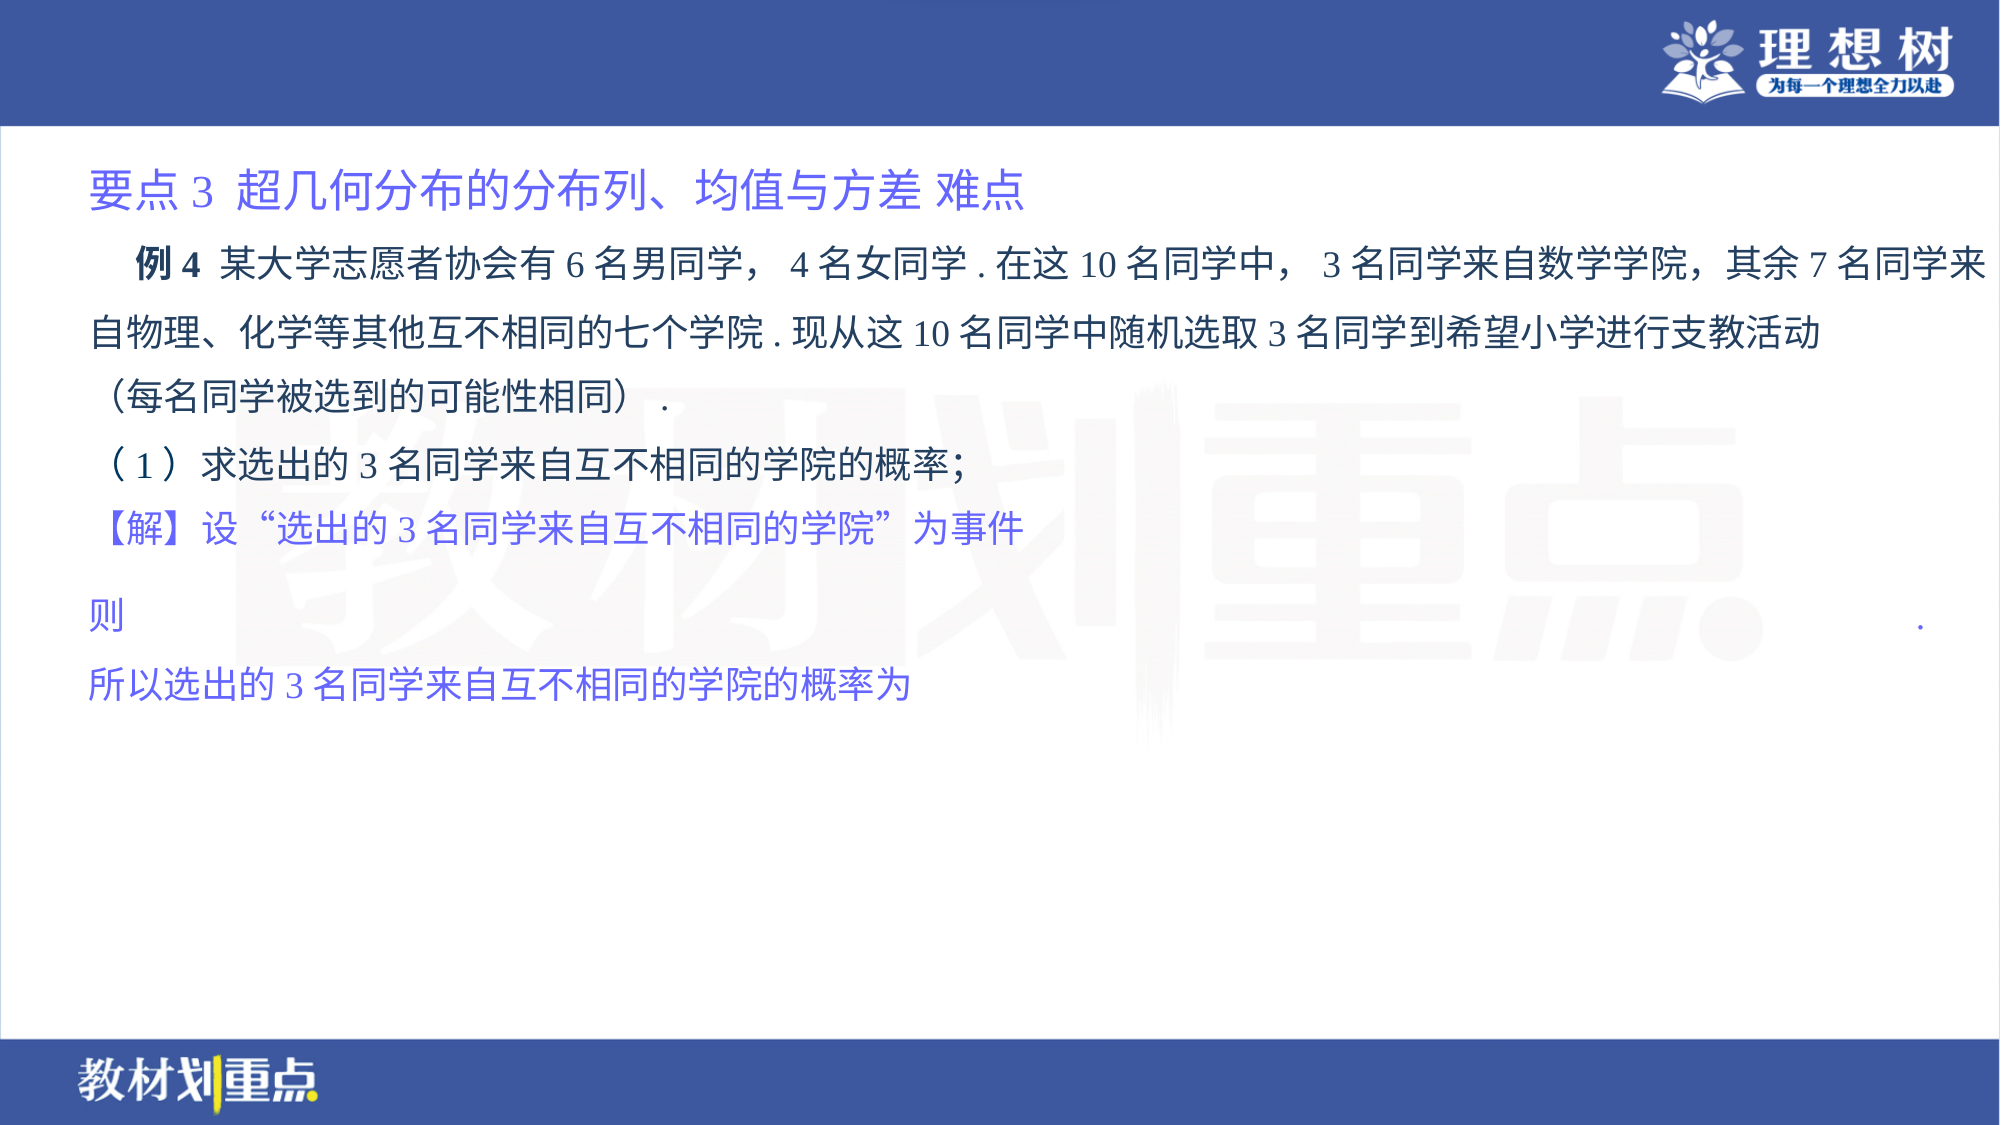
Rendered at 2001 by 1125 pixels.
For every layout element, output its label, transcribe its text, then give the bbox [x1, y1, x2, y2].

text_box （1）求选出的3名同学来自互不相同的学院的概率； [88, 419, 1911, 480]
text_box 要点3 超几何分布的分布列、均值与方差 难点 [88, 135, 1911, 216]
text_box 例4 某大学志愿者协会有6名男同学，4名女同学.在这10名同学中，3名同学来自数学学院，其余7名同学来 自物理、化学等其他互不相同的七个学院.现从这10名同学中随机选取3名同学到希望小学进行支教活动 （每名同学被选到的可能性相同）. [88, 216, 1911, 412]
picture [0, 0, 2000, 1125]
